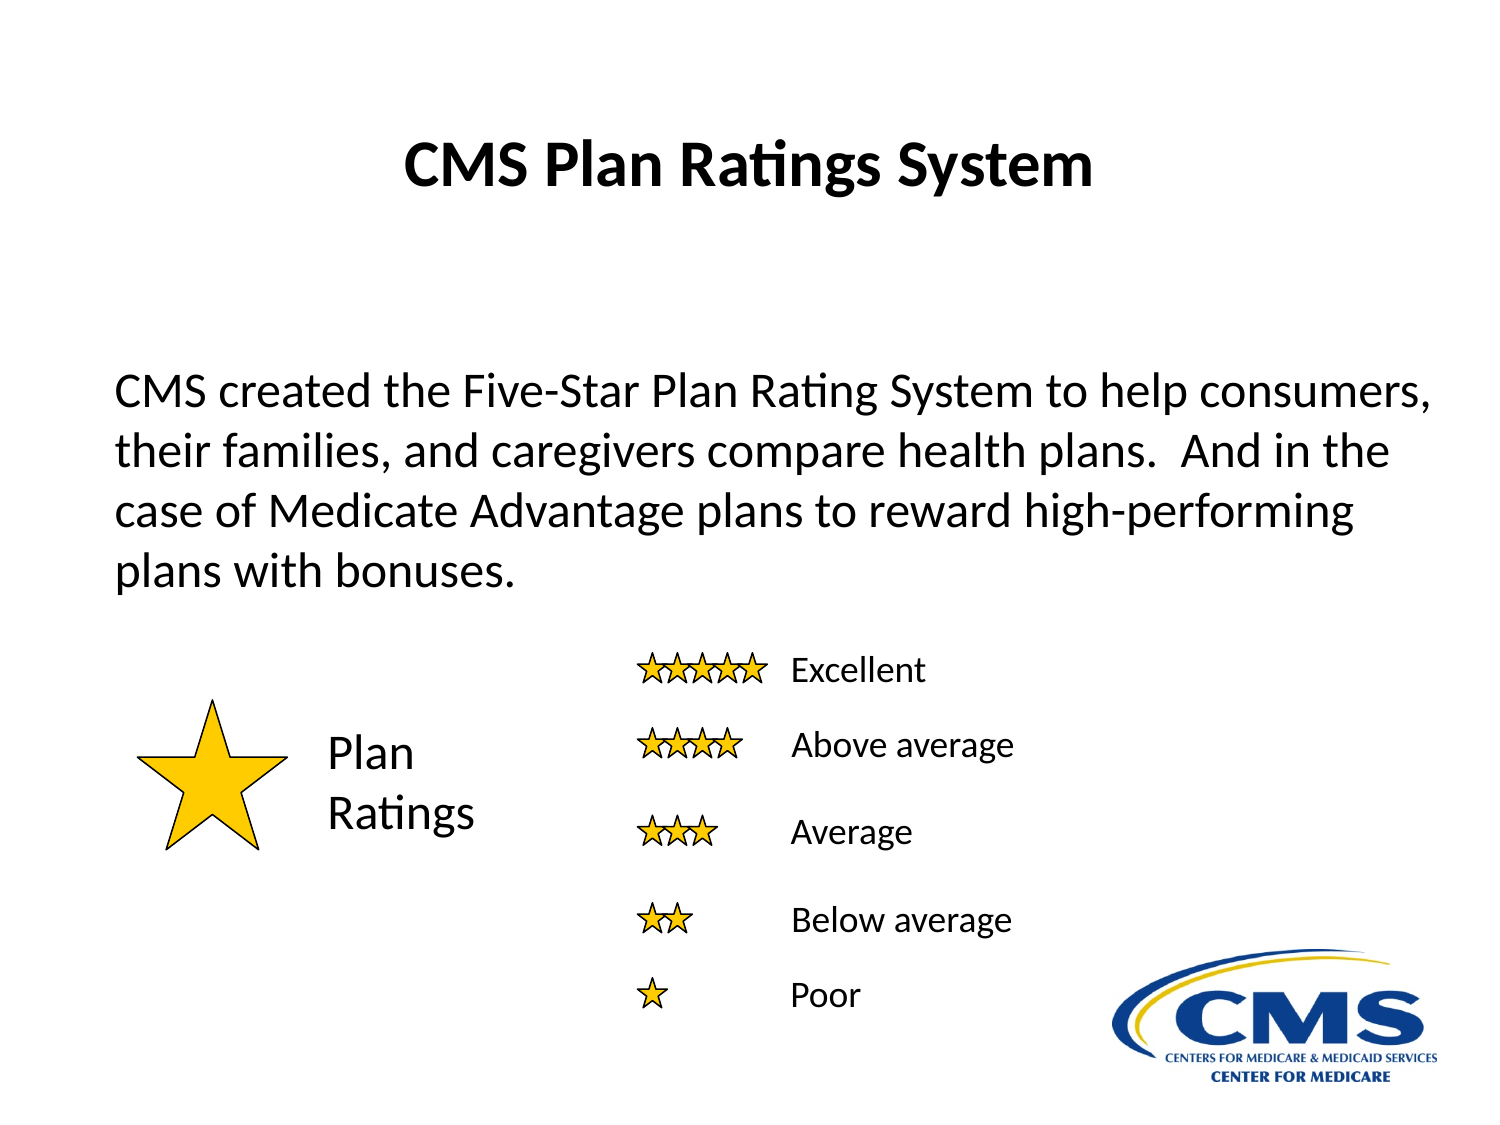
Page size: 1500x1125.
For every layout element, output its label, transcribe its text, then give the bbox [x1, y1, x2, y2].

text_box CMS created the Five-Star Plan Rating System to help consumers, their families, and caregivers compare health plans. And in the case of Medicate Advantage plans to reward high-performing plans with bonuses. [99, 349, 1450, 605]
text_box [637, 637, 1032, 1024]
picture [1112, 949, 1437, 1082]
text_box CMS Plan Ratings System [171, 112, 1329, 208]
text_box Plan Ratings [312, 712, 550, 848]
text_box [135, 697, 290, 852]
